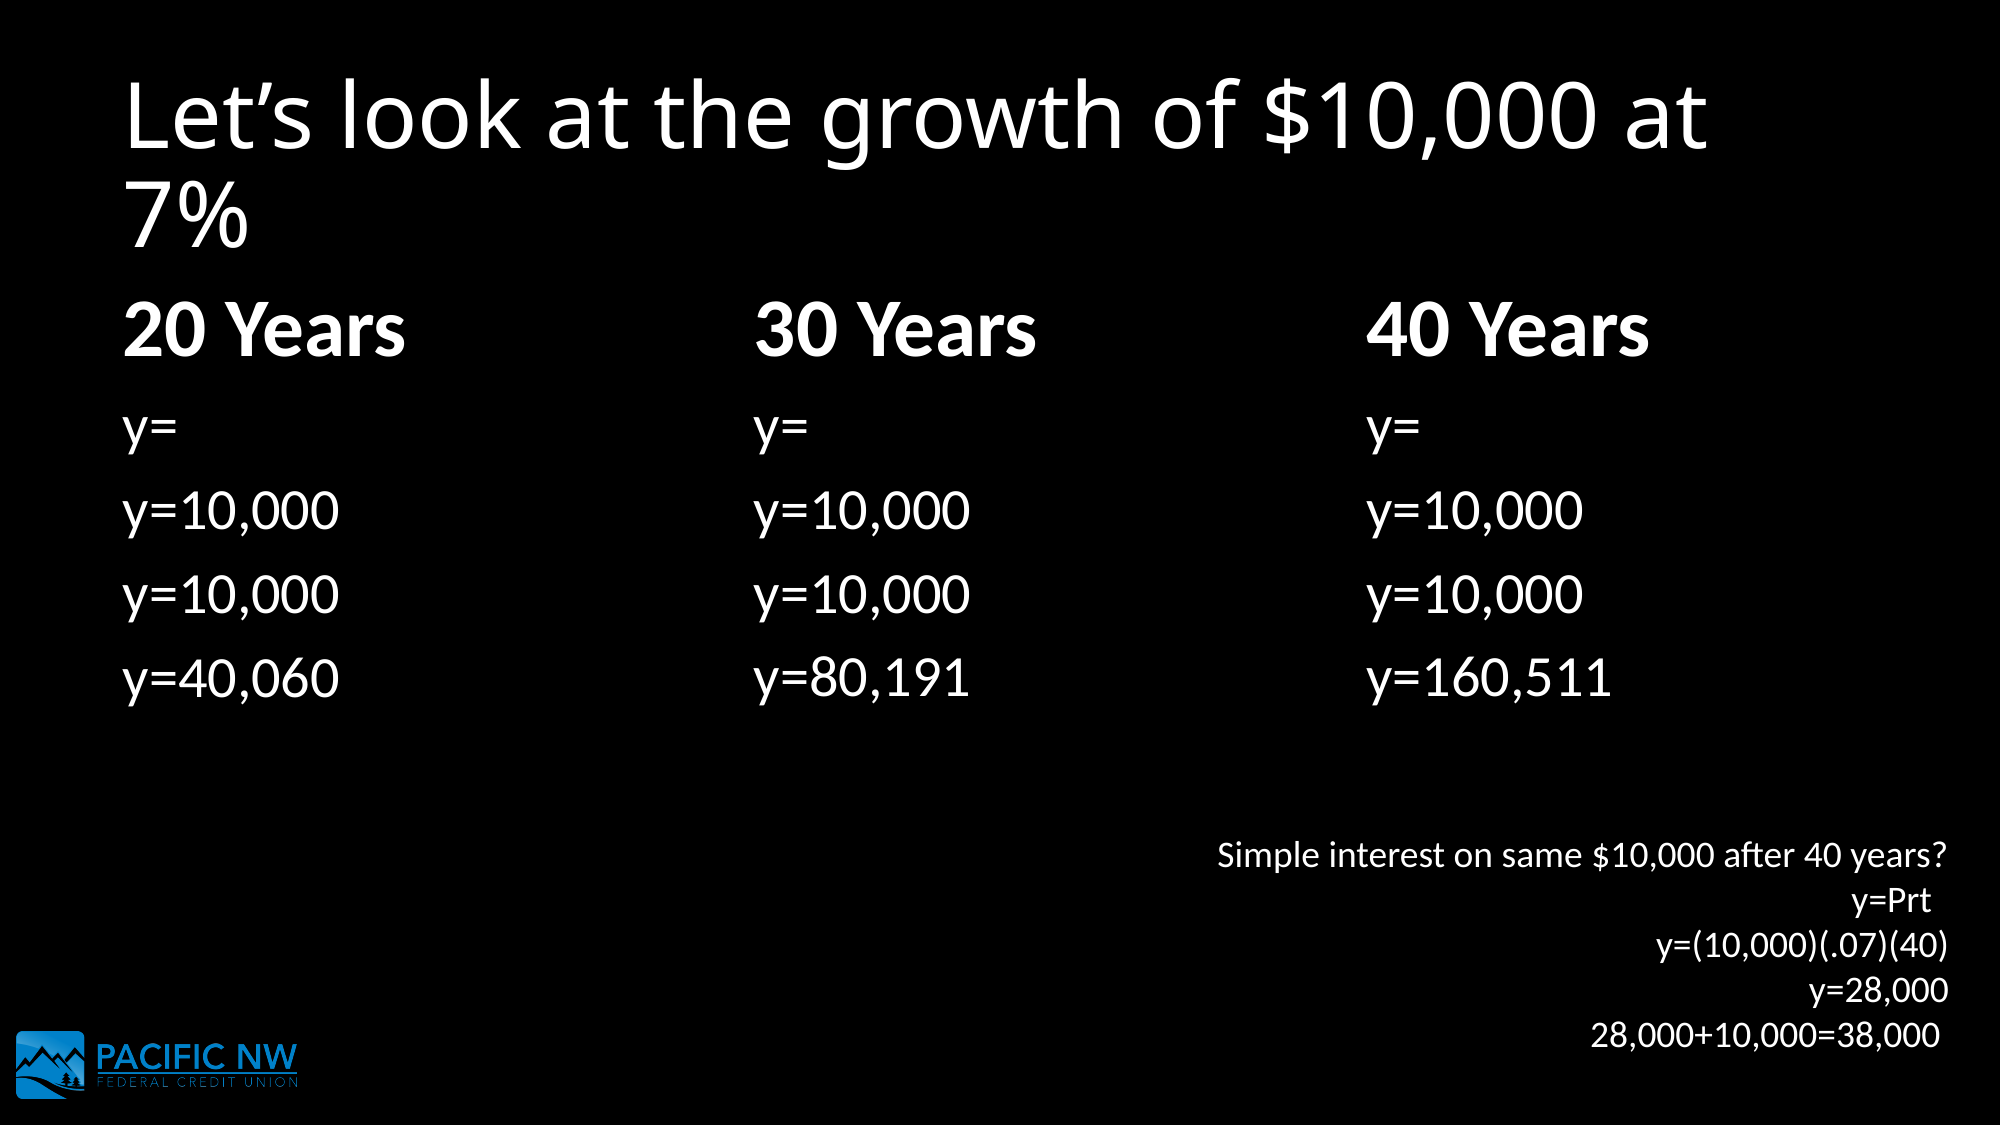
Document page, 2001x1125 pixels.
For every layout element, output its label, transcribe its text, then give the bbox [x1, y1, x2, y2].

text_box Simple interest on same $10,000 after 40 years? y=Prt y=(10,000)(.07)(40) y=28,000 28,000+10,000=38,000 [1196, 822, 1964, 1063]
title Let’s look at the growth of $10,000 at 7% [107, 59, 1833, 278]
picture [16, 1031, 297, 1099]
